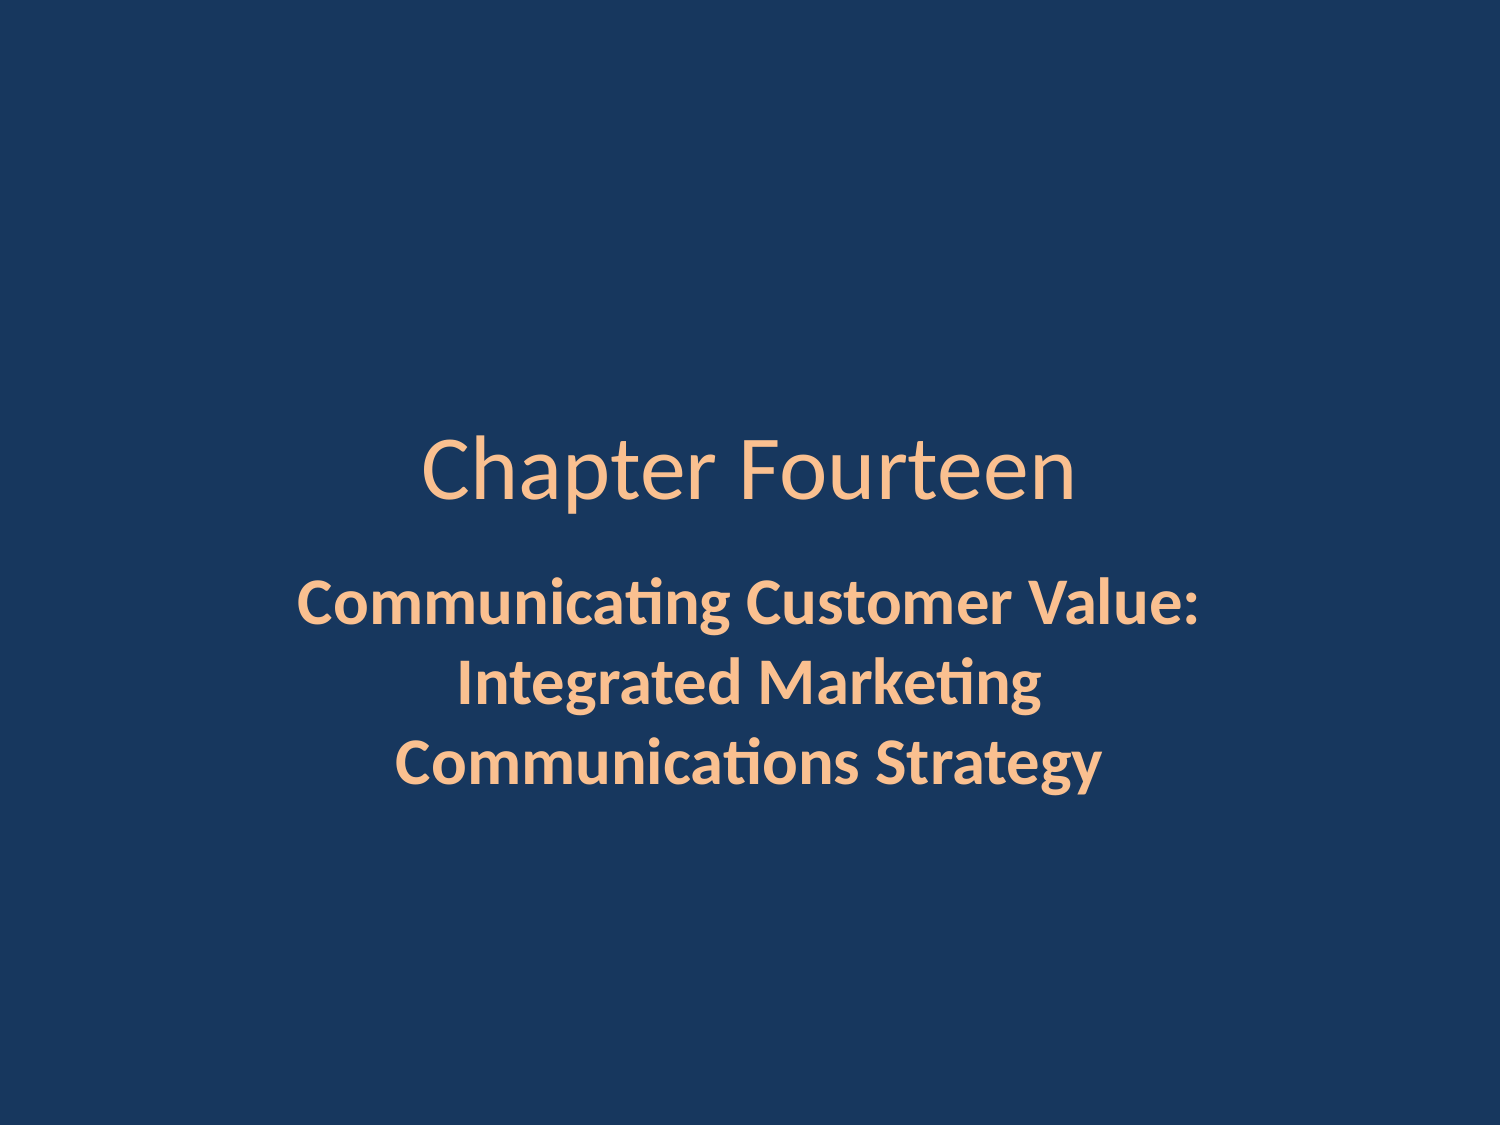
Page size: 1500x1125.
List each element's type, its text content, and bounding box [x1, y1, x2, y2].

title Chapter Fourteen [162, 287, 1338, 529]
subtitle Communicating Customer Value: Integrated Marketing Communications Strategy [225, 549, 1275, 838]
